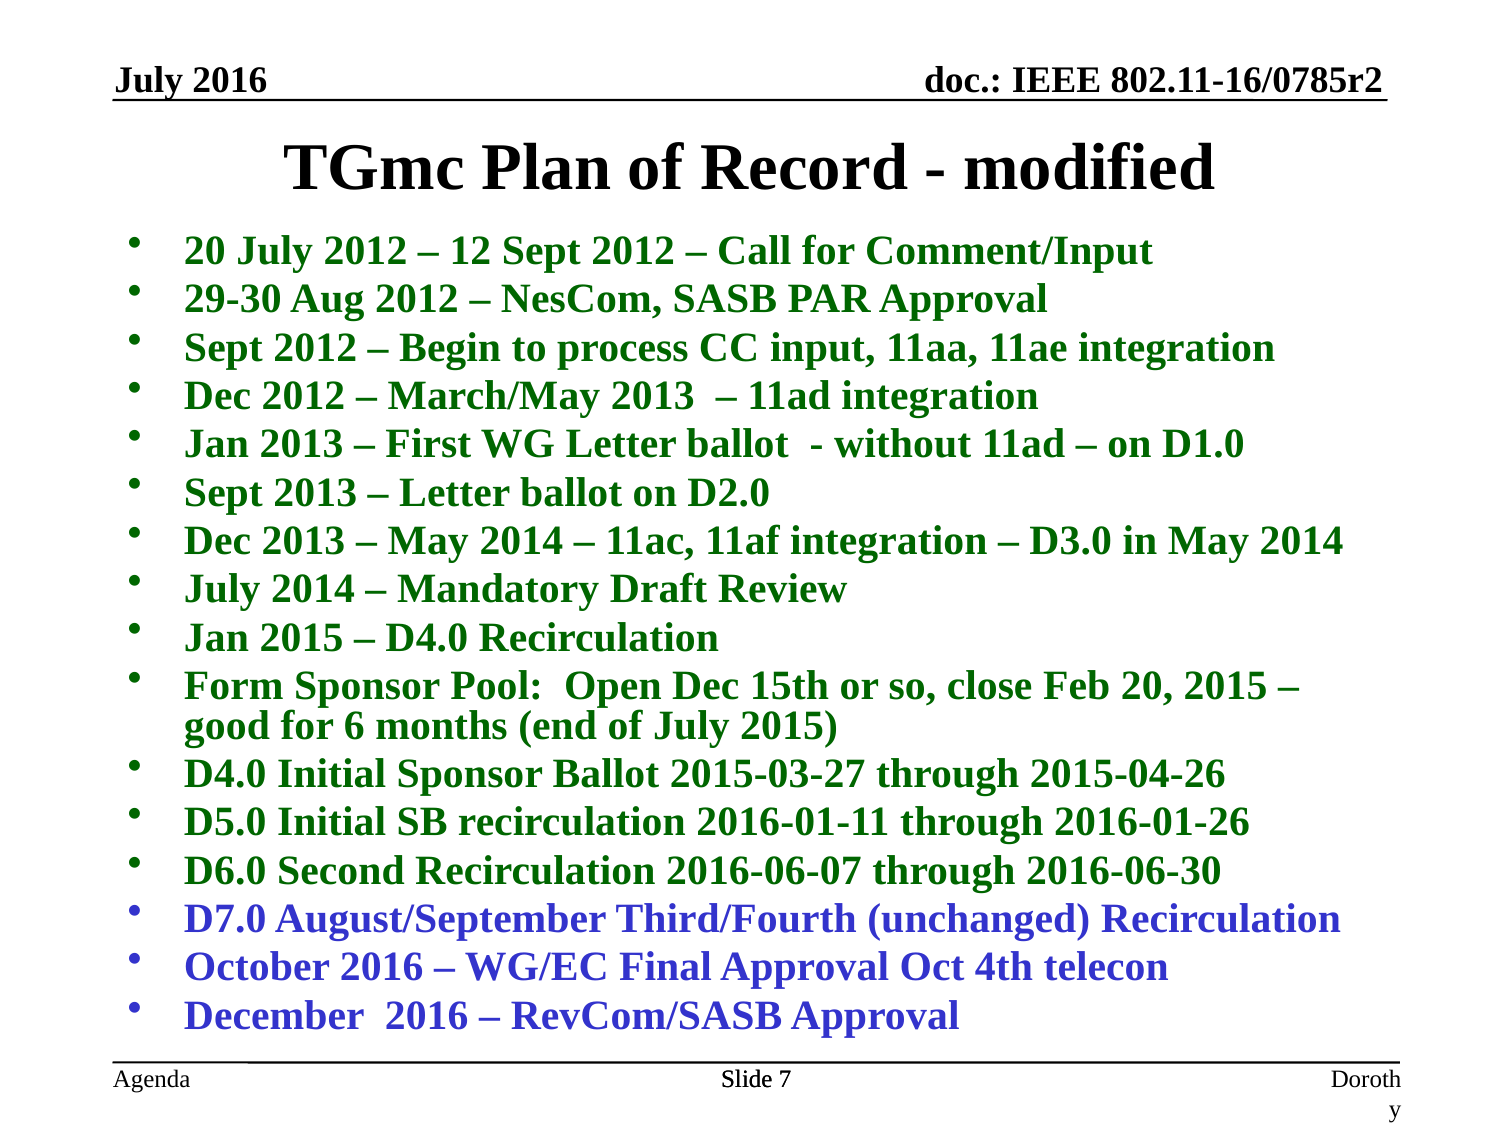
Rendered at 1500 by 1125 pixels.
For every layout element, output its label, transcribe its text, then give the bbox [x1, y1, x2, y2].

title TGmc Plan of Record - modified [112, 75, 1388, 224]
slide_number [114, 54, 425, 75]
footer Dorothy Stanley, HP Enterprise [1325, 1062, 1402, 1093]
list 20 July 2012 – 12 Sept 2012 – Call for Comment/Input 29-30 Aug 2012 – NesCom, SASB PAR Approval Sept 2012 – Begin to process CC input, 11aa, 11ae integration Dec 2012 – March/May 2013 – 11ad integration Jan 2013 – First WG Letter ballot - without 11ad – on D1.0 Sept 2013 – Letter ballot on D2.0 Dec 2013 – May 2014 – 11ac, 11af integration – D3.0 in May 2014 July 2014 – Mandatory Draft Review Jan 2015 – D4.0 Recirculation Form Sponsor Pool: Open Dec 15th or so, close Feb 20, 2015 –good for 6 months (end of July 2015) D4.0 Initial Sponsor Ballot 2015-03-27 through 2015-04-26 D5.0 Initial SB recirculation 2016-01-11 through 2016-01-26 D6.0 Second Recirculation 2016-06-07 through 2016-06-30 D7.0 August/September Third/Fourth (unchanged) Recirculation October 2016 – WG/EC Final Approval Oct 4th telecon December 2016 – RevCom/SASB Approval [112, 224, 1388, 1080]
text_box Slide 7 [675, 1080, 838, 1093]
